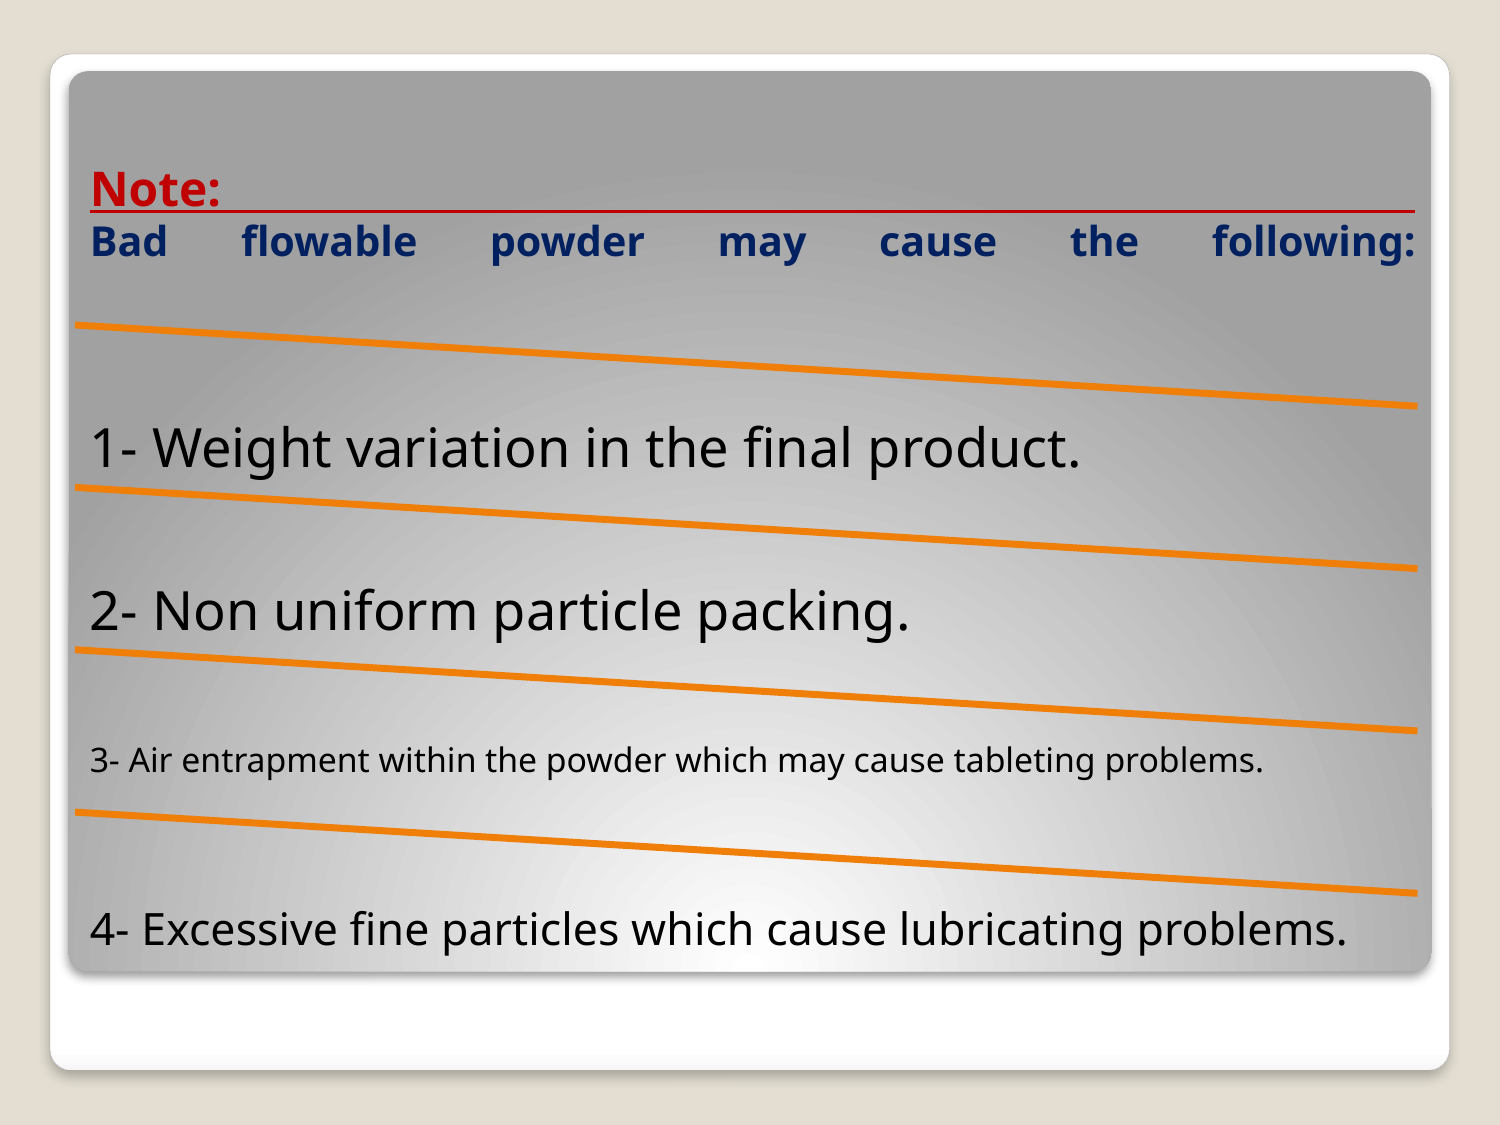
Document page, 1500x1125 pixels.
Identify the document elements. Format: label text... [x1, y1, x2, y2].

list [74, 324, 1418, 975]
title Note: Bad flowable powder may cause the following: [75, 149, 1430, 323]
